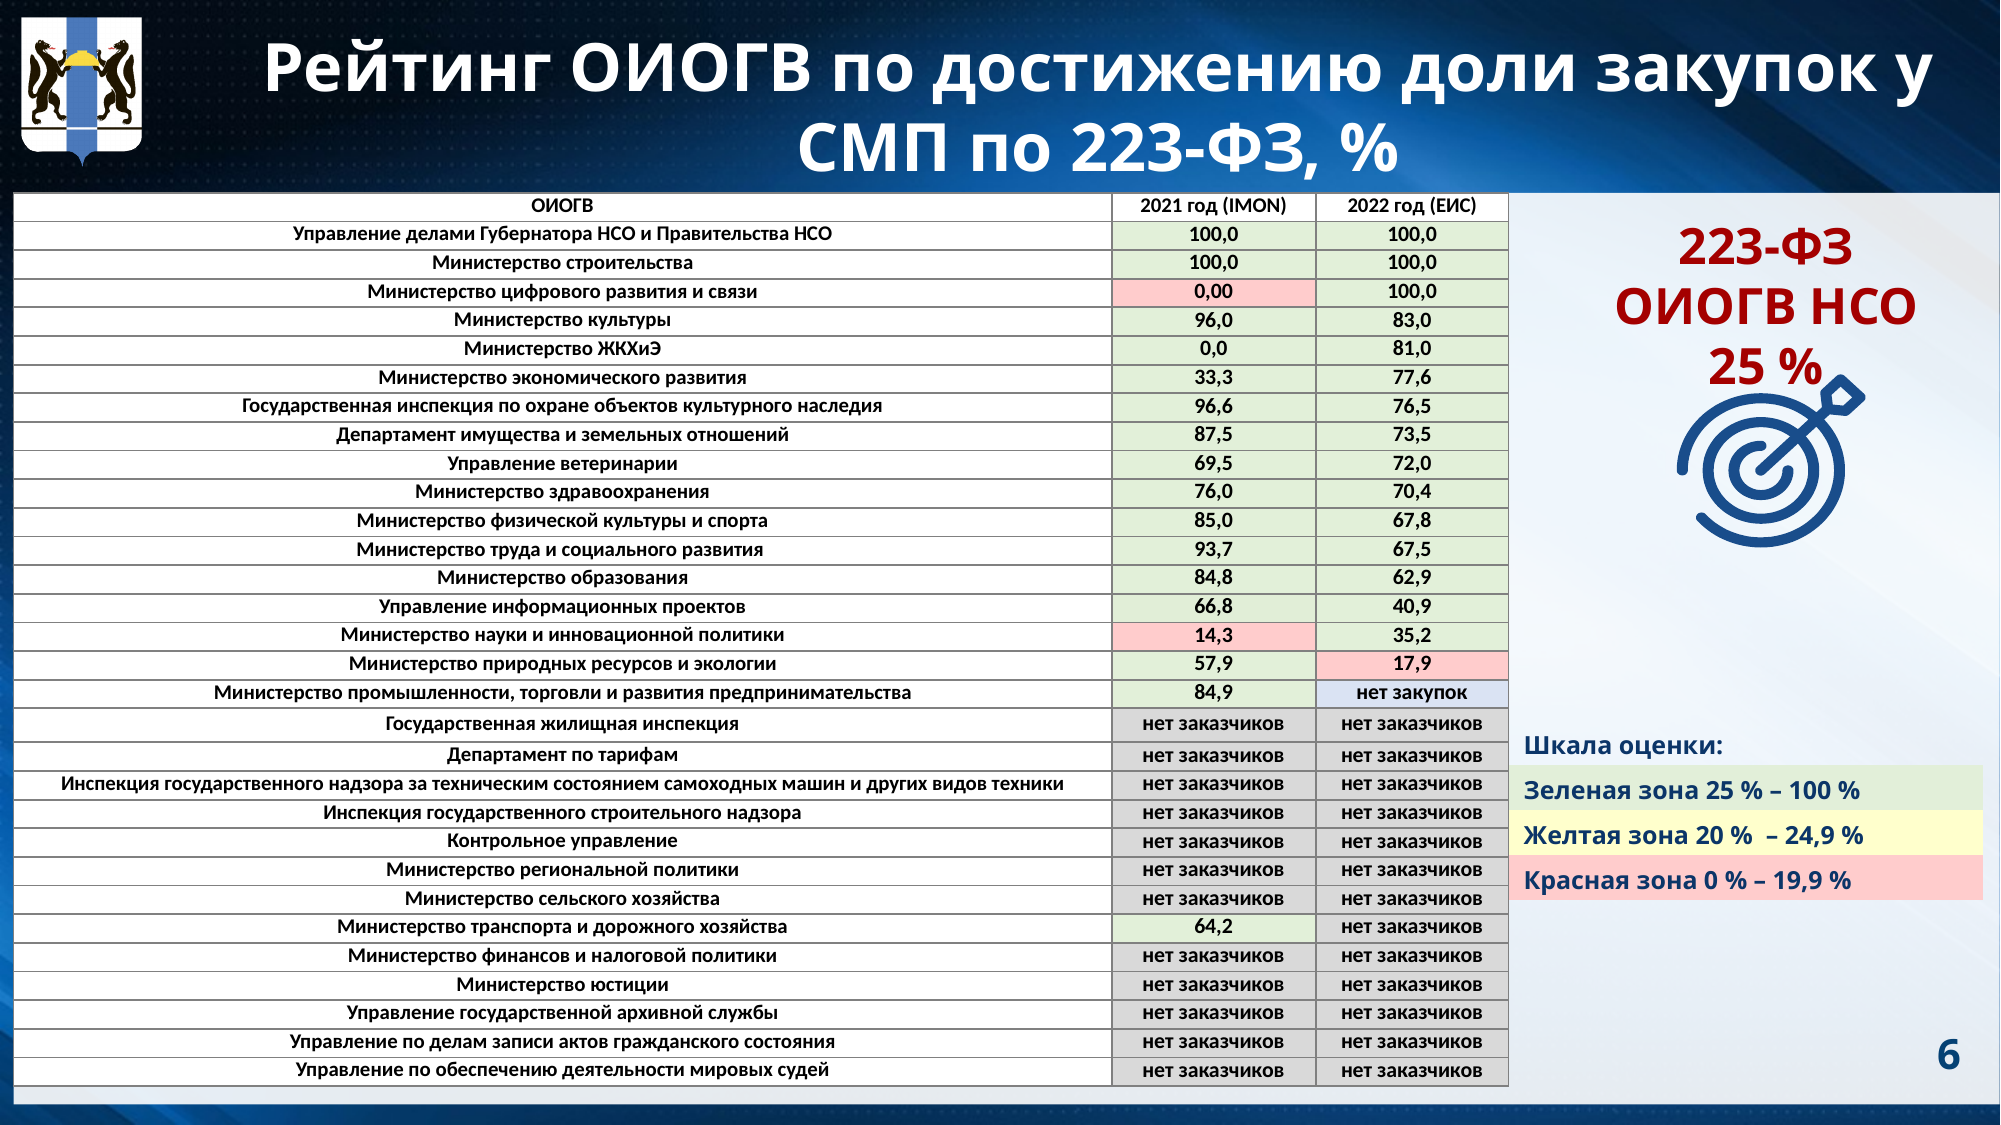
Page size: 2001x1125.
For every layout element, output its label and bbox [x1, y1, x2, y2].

picture [0, 0, 2000, 1125]
text_box [1676, 374, 1866, 548]
